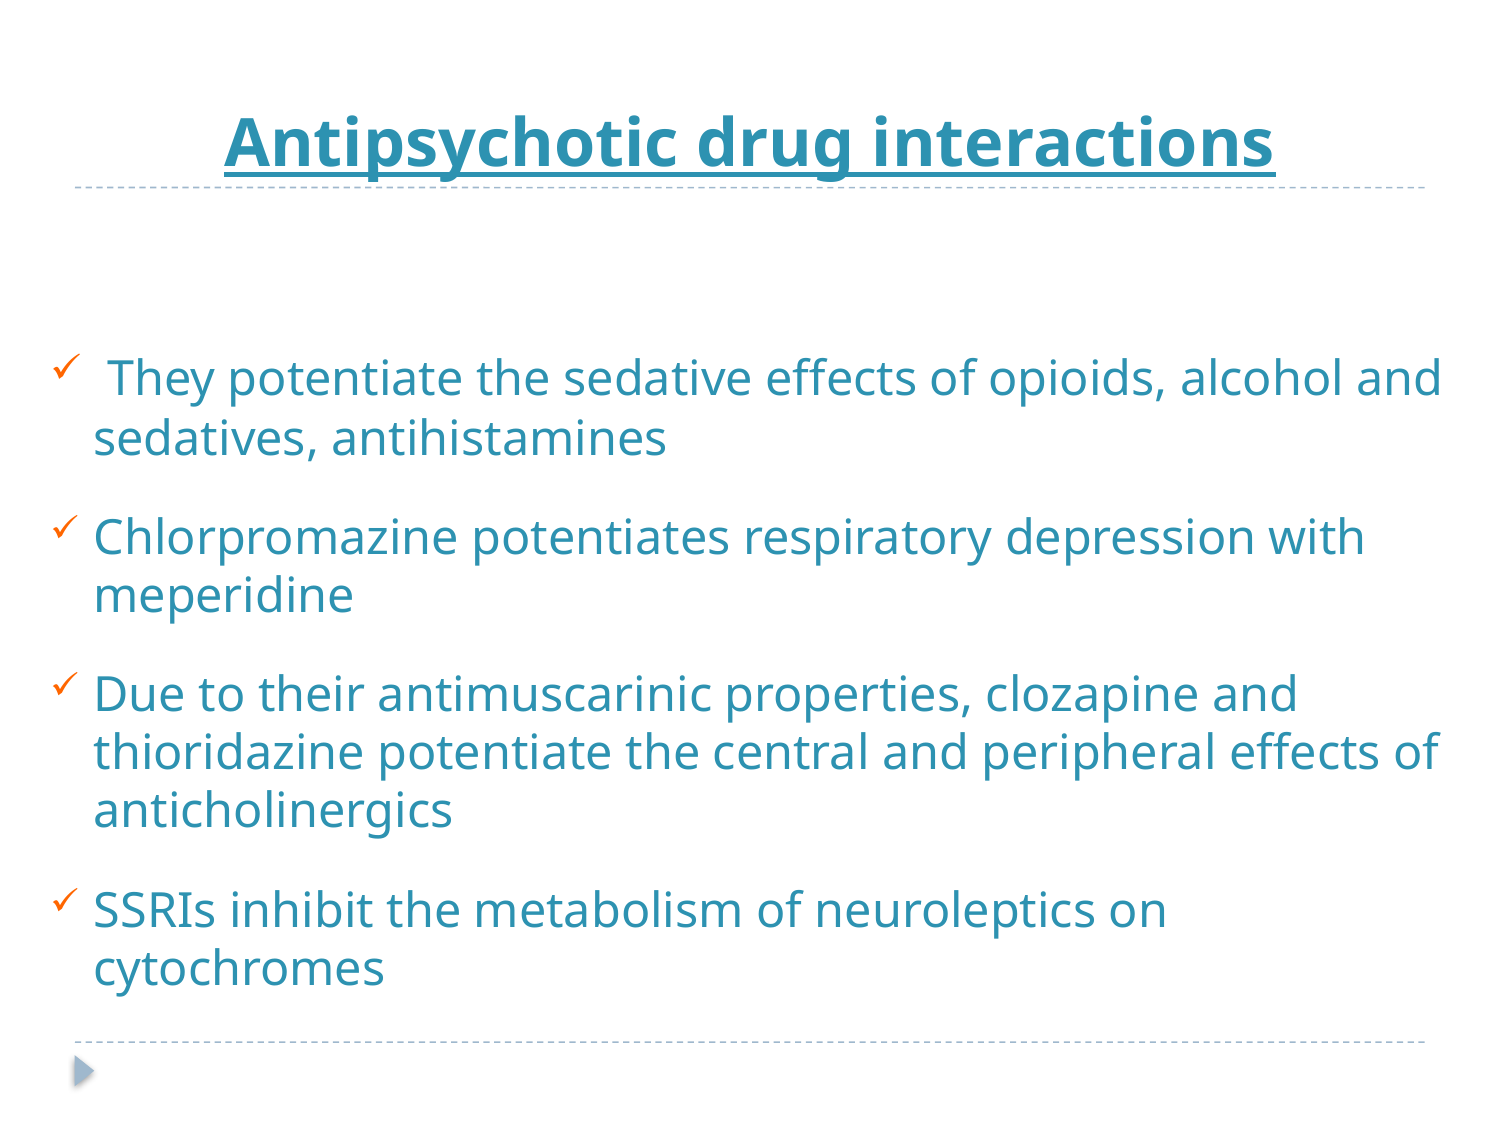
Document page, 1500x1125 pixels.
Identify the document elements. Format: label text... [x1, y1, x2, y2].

list They potentiate the sedative effects of opioids, alcohol and sedatives, antihistamines Chlorpromazine potentiates respiratory depression with meperidine Due to their antimuscarinic properties, clozapine and thioridazine potentiate the central and peripheral effects of anticholinergics SSRIs inhibit the metabolism of neuroleptics on cytochromes [35, 200, 1465, 1010]
title Antipsychotic drug interactions [75, 24, 1425, 188]
